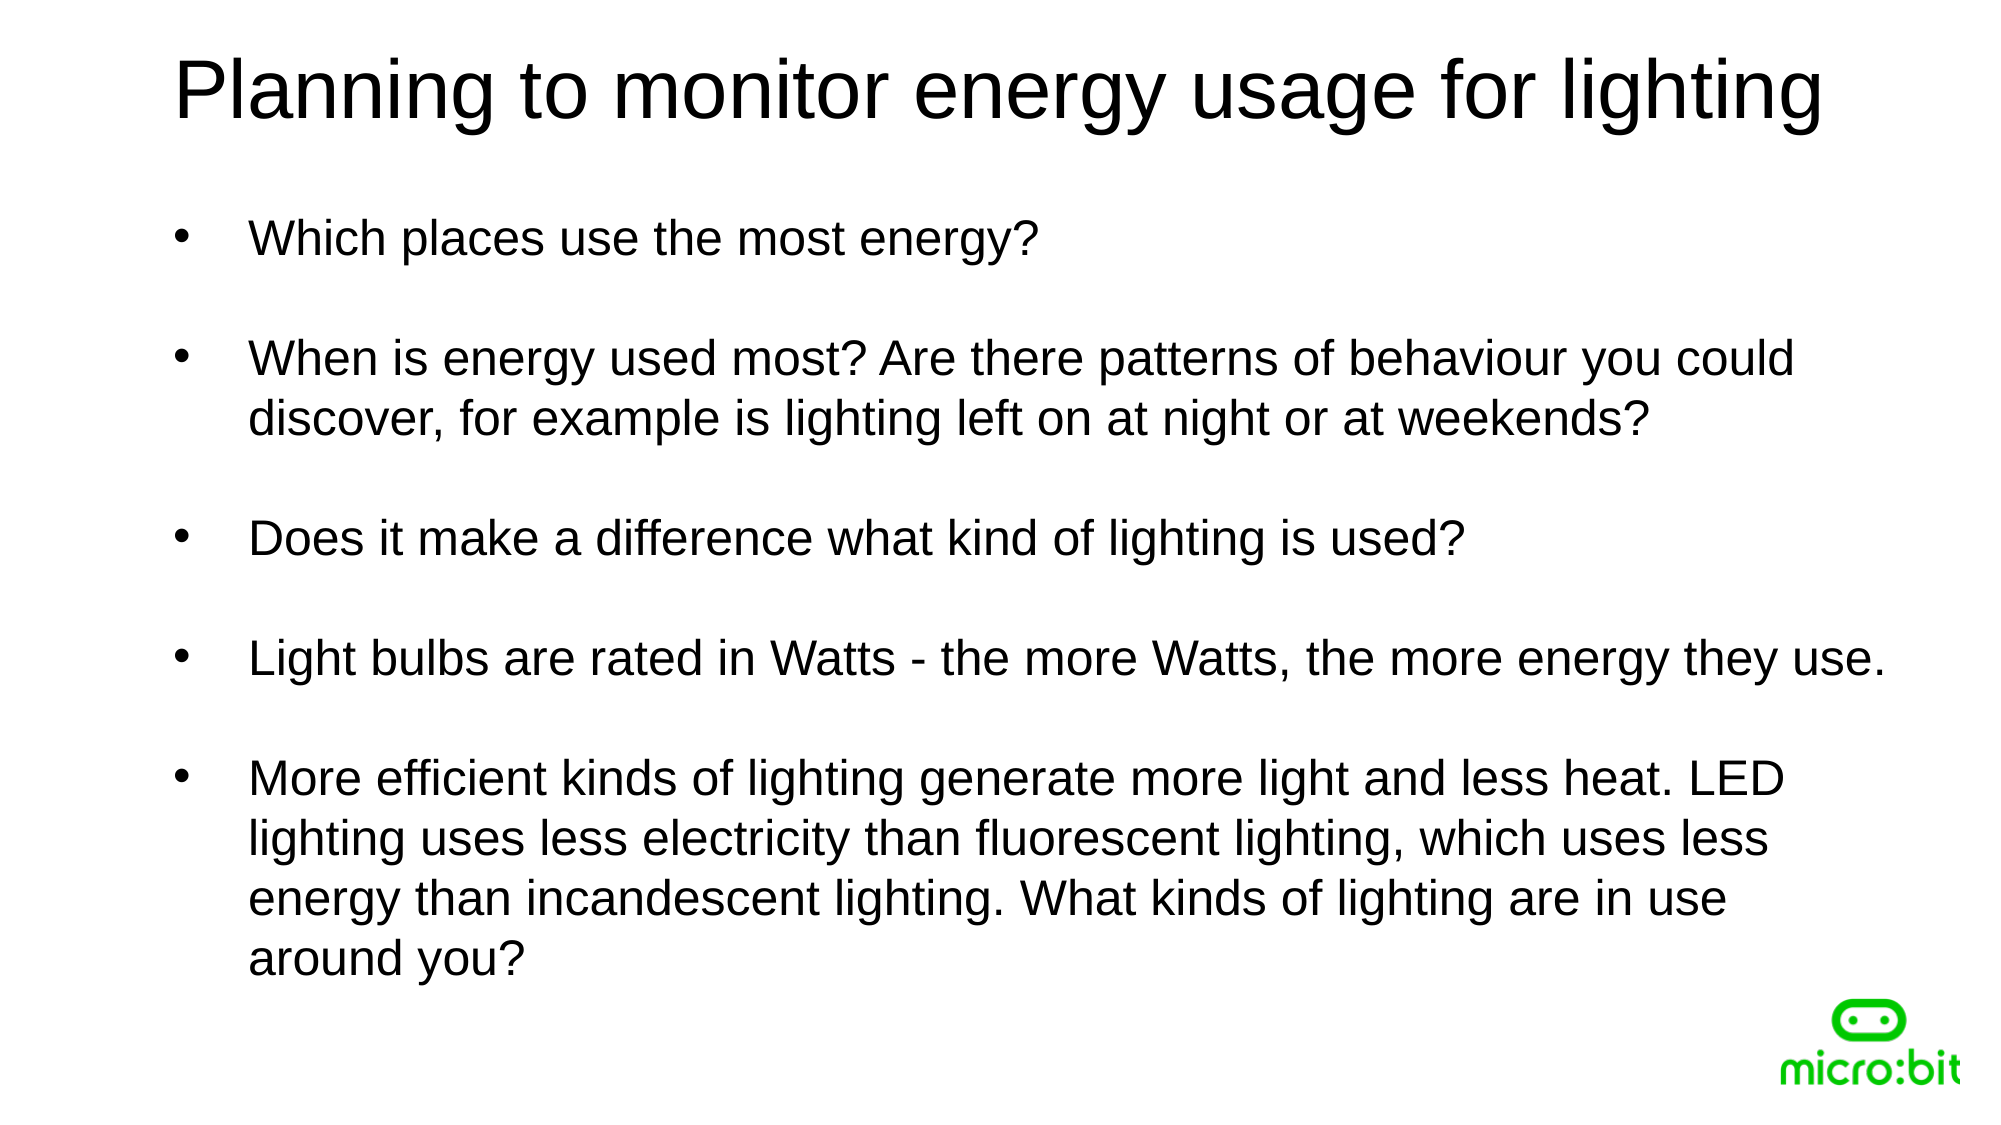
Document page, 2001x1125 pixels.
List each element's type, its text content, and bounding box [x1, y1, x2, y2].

text_box Planning to monitor energy usage for lighting Which places use the most energy? When is energy used most? Are there patterns of behaviour you could discover, for example is lighting left on at night or at weekends? Does it make a difference what kind of lighting is used? Light bulbs are rated in Watts - the more Watts, the more energy they use. More efficient kinds of lighting generate more light and less heat. LED lighting uses less electricity than fluorescent lighting, which uses less energy than incandescent lighting. What kinds of lighting are in use around you? [158, 21, 1910, 845]
picture [1780, 998, 1960, 1086]
